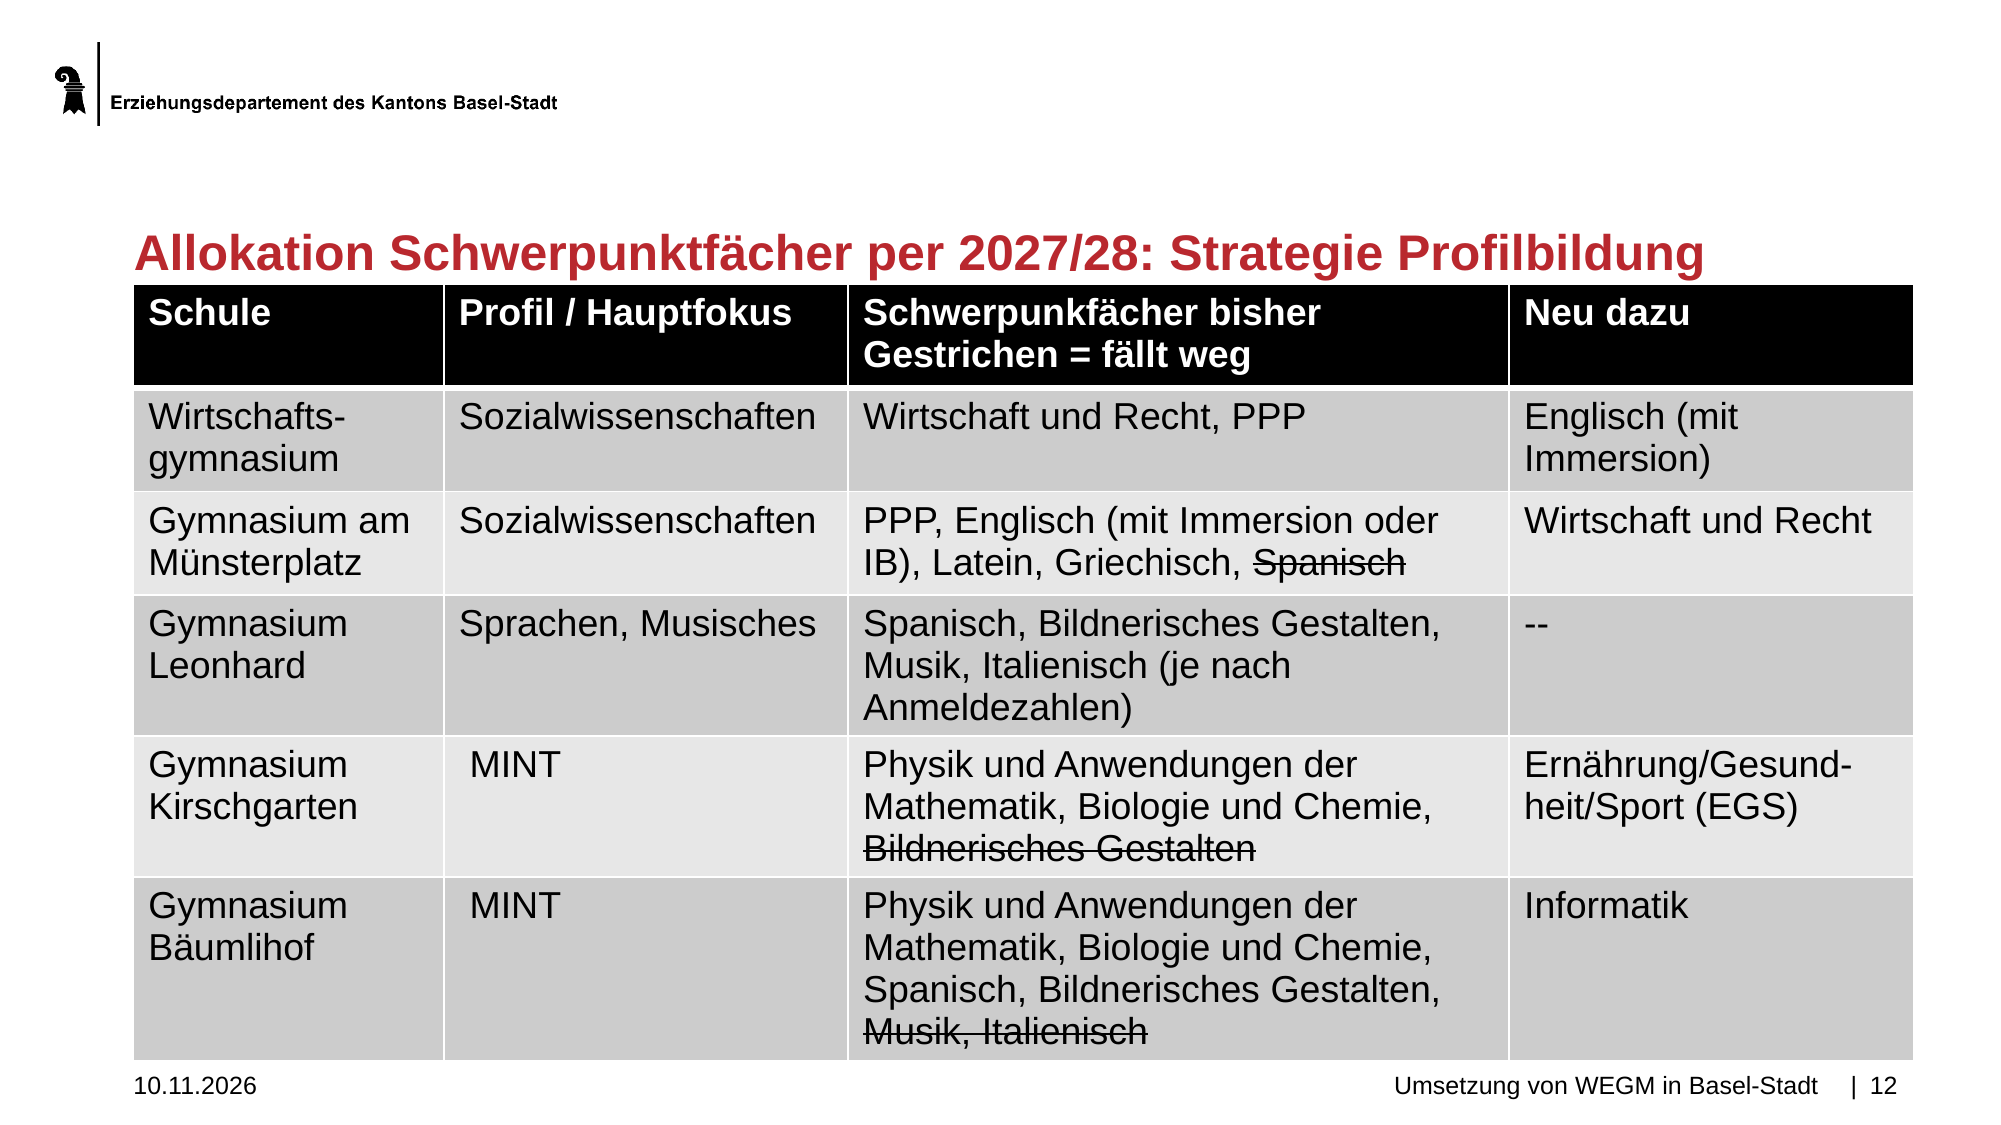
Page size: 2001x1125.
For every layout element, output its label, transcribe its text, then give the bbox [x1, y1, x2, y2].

table_header Schwerpunkfächer bisher Gestrichen = fällt weg [849, 285, 1508, 385]
table_cell Physik und Anwendungen der Mathematik, Biologie und Chemie, Bildnerisches Gestalten [849, 737, 1508, 876]
slide_number | 12 [1850, 1064, 2000, 1125]
table_cell Sprachen, Musisches [445, 596, 847, 735]
picture [54, 42, 557, 126]
table_cell Gymnasium Kirschgarten [134, 737, 443, 876]
table_cell Spanisch, Bildnerisches Gestalten, Musik, Italienisch (je nach Anmeldezahlen) [849, 596, 1508, 735]
table_header Schule [134, 285, 443, 385]
table_cell Wirtschaft und Recht [1510, 492, 1913, 594]
table_cell Gymnasium Leonhard [134, 596, 443, 735]
table_cell PPP, Englisch (mit Immersion oder IB), Latein, Griechisch, Spanisch [849, 492, 1508, 594]
table_cell MINT [445, 878, 847, 1060]
table_cell Sozialwissenschaften [445, 391, 847, 491]
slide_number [133, 1064, 567, 1125]
table_cell Wirtschafts-gymnasium [134, 391, 443, 491]
table_cell Gymnasium am Münsterplatz [134, 492, 443, 594]
table_header Neu dazu [1510, 285, 1913, 385]
table_cell Gymnasium Bäumlihof [134, 878, 443, 1060]
table_cell Wirtschaft und Recht, PPP [849, 391, 1508, 491]
table_cell Physik und Anwendungen der Mathematik, Biologie und Chemie, Spanisch, Bildnerisches Gestalten, Musik, Italienisch [849, 878, 1508, 1060]
table_cell -- [1510, 596, 1913, 735]
table_cell Englisch (mit Immersion) [1510, 391, 1913, 491]
table_cell Sozialwissenschaften [445, 492, 847, 594]
title Allokation Schwerpunktfächer per 2027/28: Strategie Profilbildung [133, 219, 1914, 281]
table_header Profil / Hauptfokus [445, 285, 847, 385]
table_cell Informatik [1510, 878, 1913, 1060]
footer Umsetzung von WEGM in Basel-Stadt [598, 1064, 1820, 1125]
table_cell Ernährung/Gesund-heit/Sport (EGS) [1510, 737, 1913, 876]
table_cell MINT [445, 737, 847, 876]
